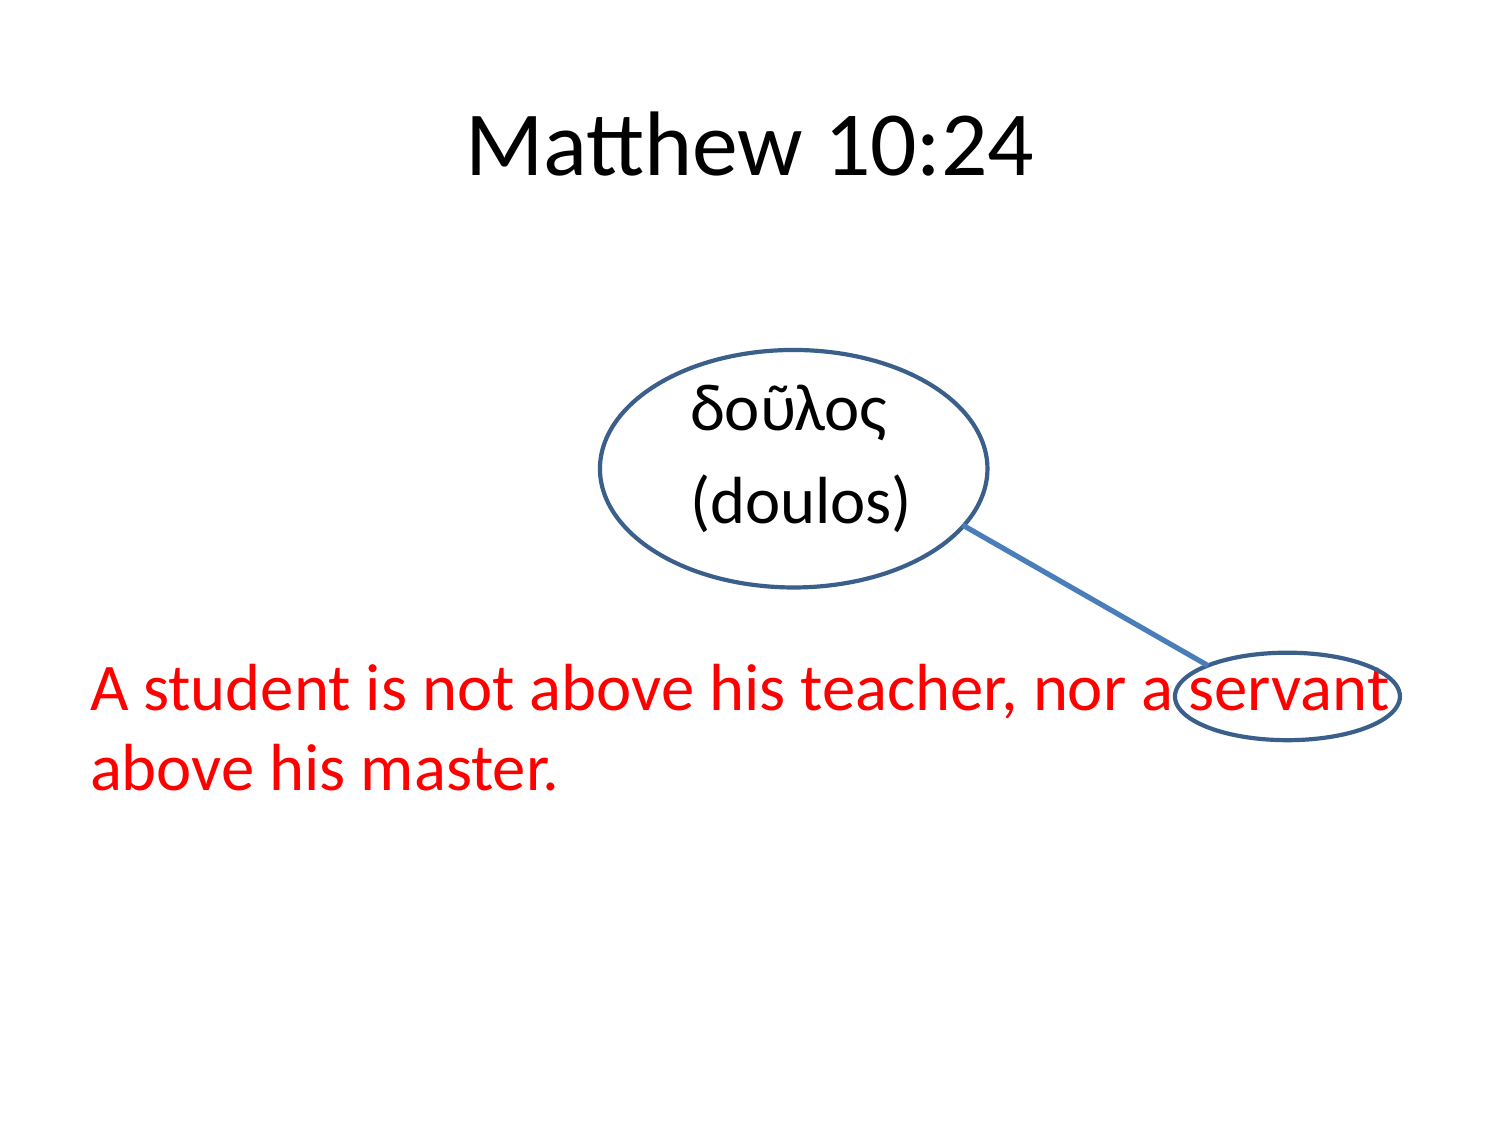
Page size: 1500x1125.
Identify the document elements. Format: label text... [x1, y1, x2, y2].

title Matthew 10:24 [75, 45, 1425, 233]
text_box [597, 347, 990, 590]
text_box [962, 524, 1209, 666]
list δοῦλος (doulos) A student is not above his teacher, nor a servant above his master. [75, 262, 1425, 1005]
text_box [1172, 650, 1403, 743]
